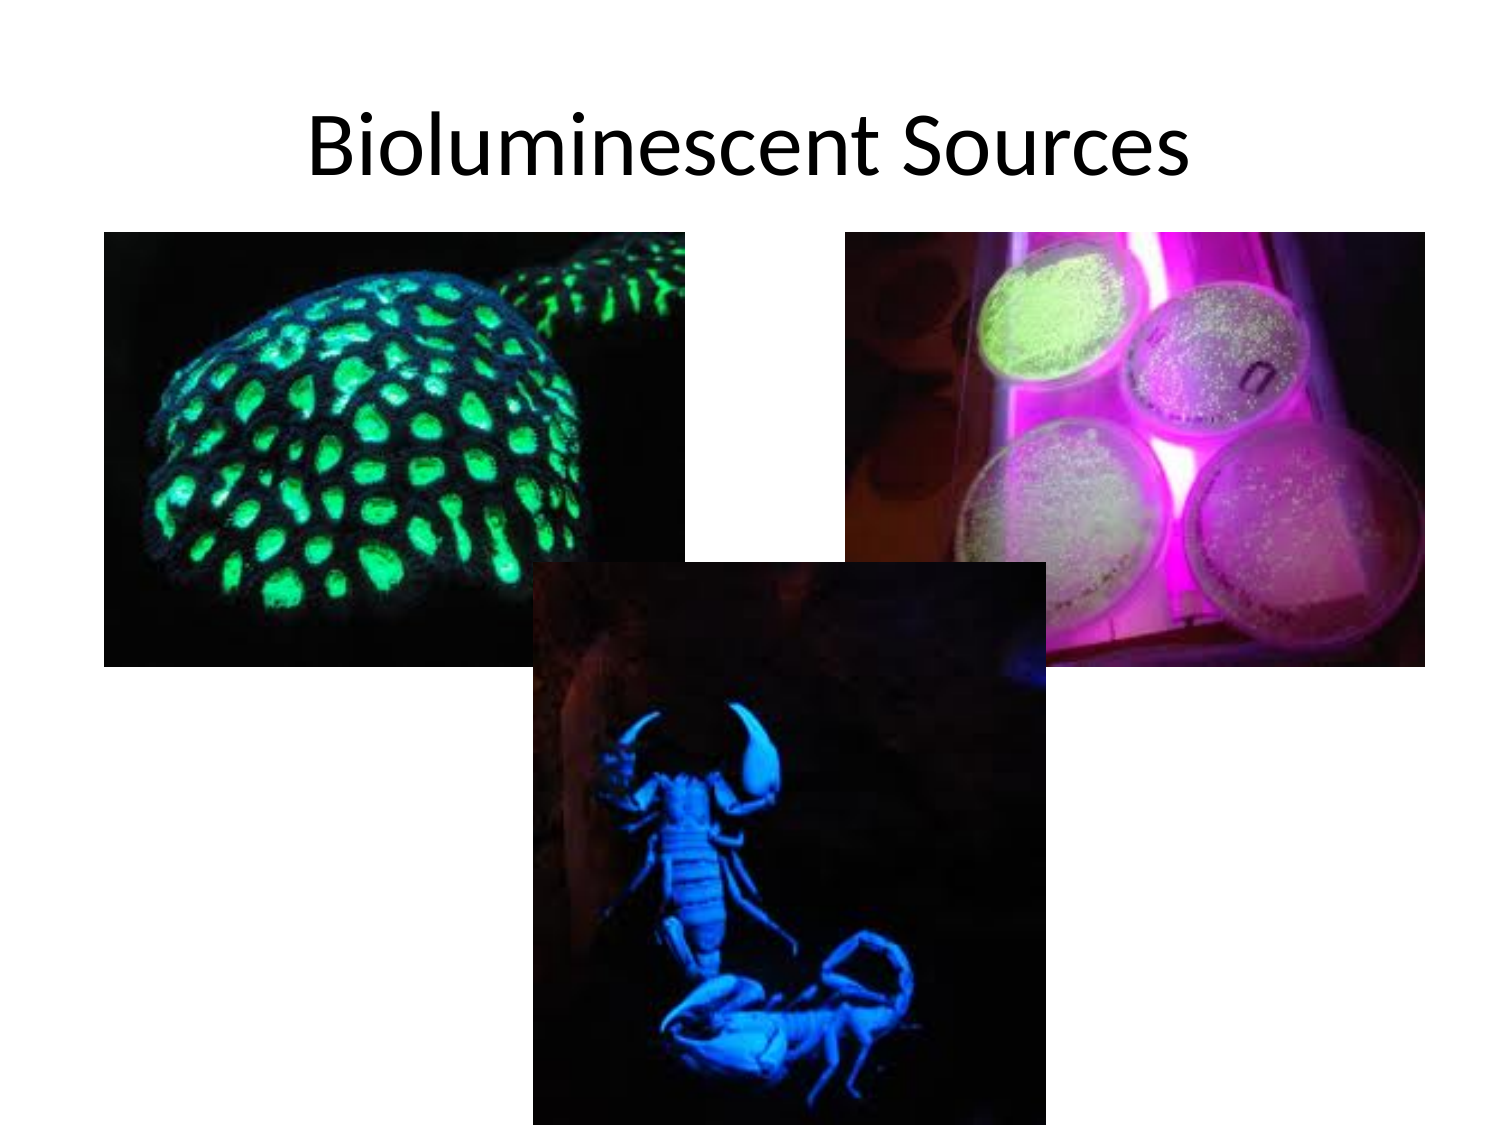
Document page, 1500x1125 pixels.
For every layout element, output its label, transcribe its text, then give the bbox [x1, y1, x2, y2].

picture [533, 232, 1426, 1125]
title Bioluminescent Sources [75, 45, 1425, 233]
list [0, 232, 790, 668]
